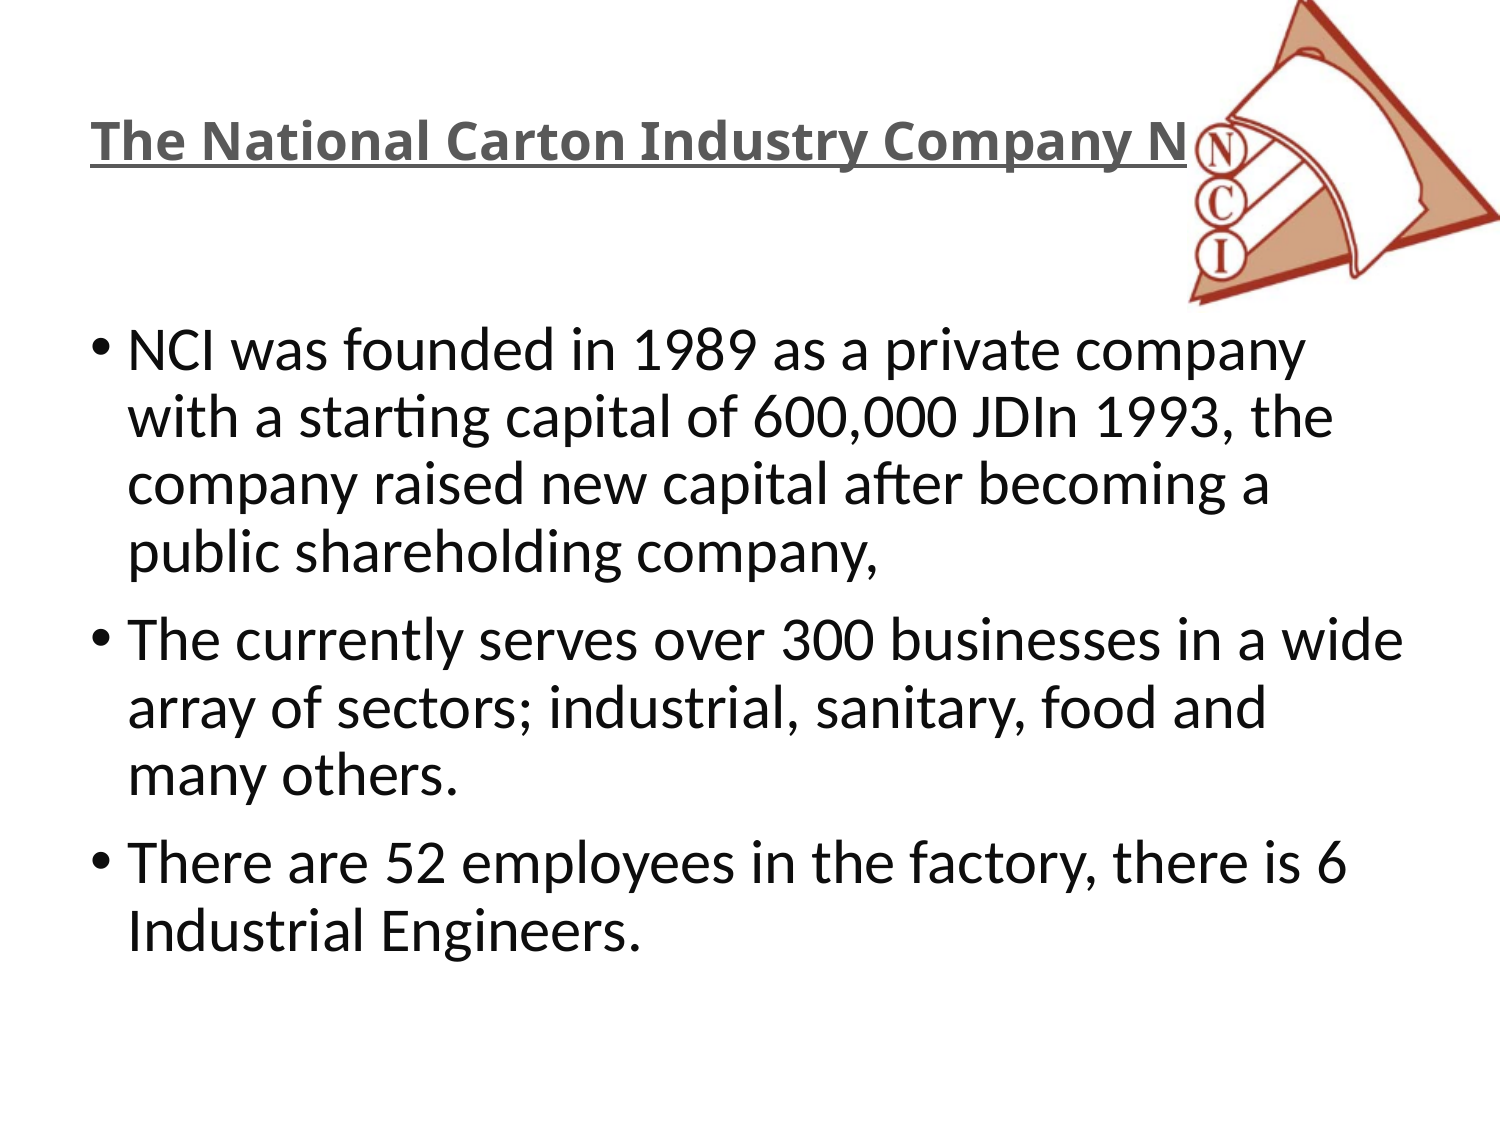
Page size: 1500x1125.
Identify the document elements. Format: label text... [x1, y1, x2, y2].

list NCI was founded in 1989 as a private company with a starting capital of 600,000 JDIn 1993, the company raised new capital after becoming a public shareholding company, The currently serves over 300 businesses in a wide array of sectors; industrial, sanitary, food and many others. There are 52 employees in the factory, there is 6 Industrial Engineers. [75, 308, 1425, 977]
title The National Carton Industry Company NCI [75, 99, 1187, 250]
picture [1187, 0, 1500, 313]
